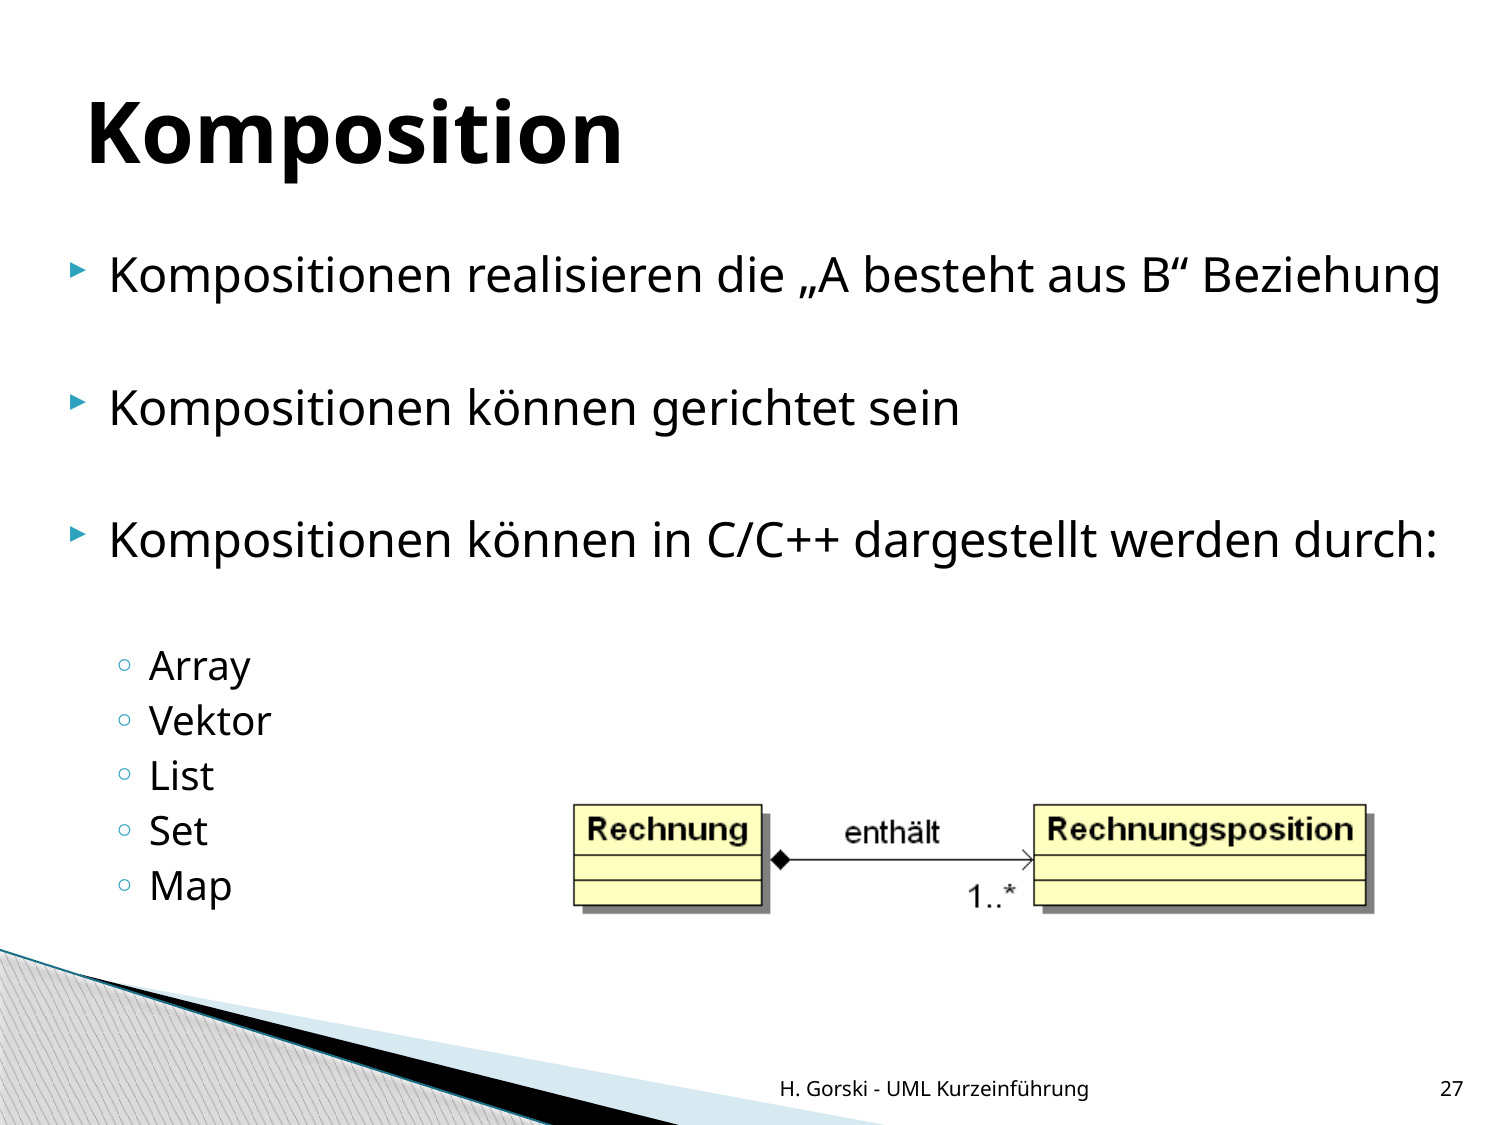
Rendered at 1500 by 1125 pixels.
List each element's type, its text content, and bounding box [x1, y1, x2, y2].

slide_number 27 [1418, 1051, 1479, 1112]
picture [550, 773, 1395, 944]
footer H. Gorski - UML Kurzeinführung [718, 1051, 1105, 1112]
title Komposition [70, 35, 1421, 223]
list Kompositionen realisieren die „A besteht aus B“ Beziehung Kompositionen können gerichtet sein Kompositionen können in C/C++ dargestellt werden durch: Array Vektor List Set Map [35, 236, 1500, 1020]
